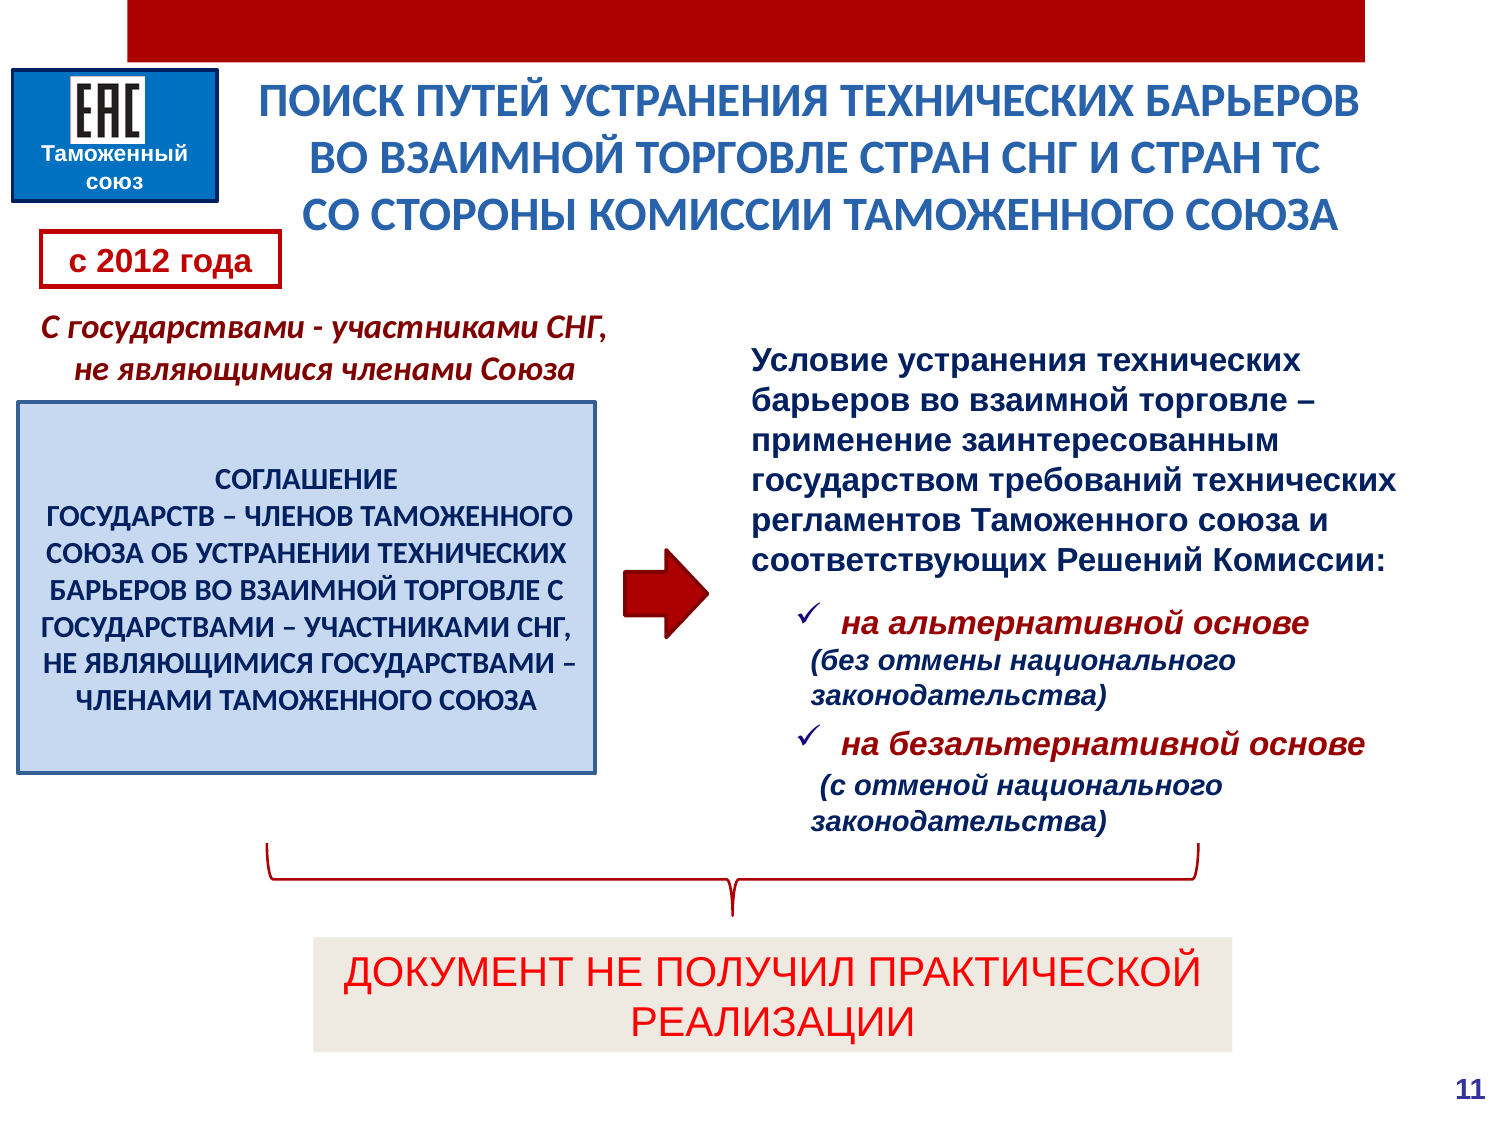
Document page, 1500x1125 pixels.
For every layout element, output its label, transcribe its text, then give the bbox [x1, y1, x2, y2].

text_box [11, 69, 219, 203]
text_box ПОИСК ПУТЕЙ УСТРАНЕНИЯ ТЕХНИЧЕСКИХ БАРЬЕРОВ ВО ВЗАИМНОЙ ТОРГОВЛЕ СТРАН СНГ И СТРАН ТС СО СТОРОНЫ КОМИССИИ ТАМОЖЕННОГО СОЮЗА [202, 60, 1440, 249]
text_box С государствами - участниками СНГ, не являющимися членами Союза [17, 296, 632, 395]
text_box Условие устранения технических барьеров во взаимной торговле – применение заинтересованным государством требований технических регламентов Таможенного союза и соответствующих Решений Комиссии: на альтернативной основе (без отмены национального законодательства) на безальтернативной основе (с отменой национального законодательства) [737, 331, 1480, 845]
text_box 11 [1385, 1062, 1500, 1113]
text_box [623, 548, 709, 640]
text_box [265, 843, 1200, 917]
text_box с 2012 года [41, 231, 281, 287]
text_box СОГЛАШЕНИЕ ГОСУДАРСТВ – ЧЛЕНОВ ТАМОЖЕННОГО СОЮЗА ОБ УСТРАНЕНИИ ТЕХНИЧЕСКИХ БАРЬЕРОВ ВО ВЗАИМНОЙ ТОРГОВЛЕ С ГОСУДАРСТВАМИ – УЧАСТНИКАМИ СНГ, НЕ ЯВЛЯЮЩИМИСЯ ГОСУДАРСТВАМИ – ЧЛЕНАМИ ТАМОЖЕННОГО СОЮЗА [18, 402, 596, 774]
text_box ДОКУМЕНТ НЕ ПОЛУЧИЛ ПРАКТИЧЕСКОЙ РЕАЛИЗАЦИИ [313, 937, 1233, 1053]
